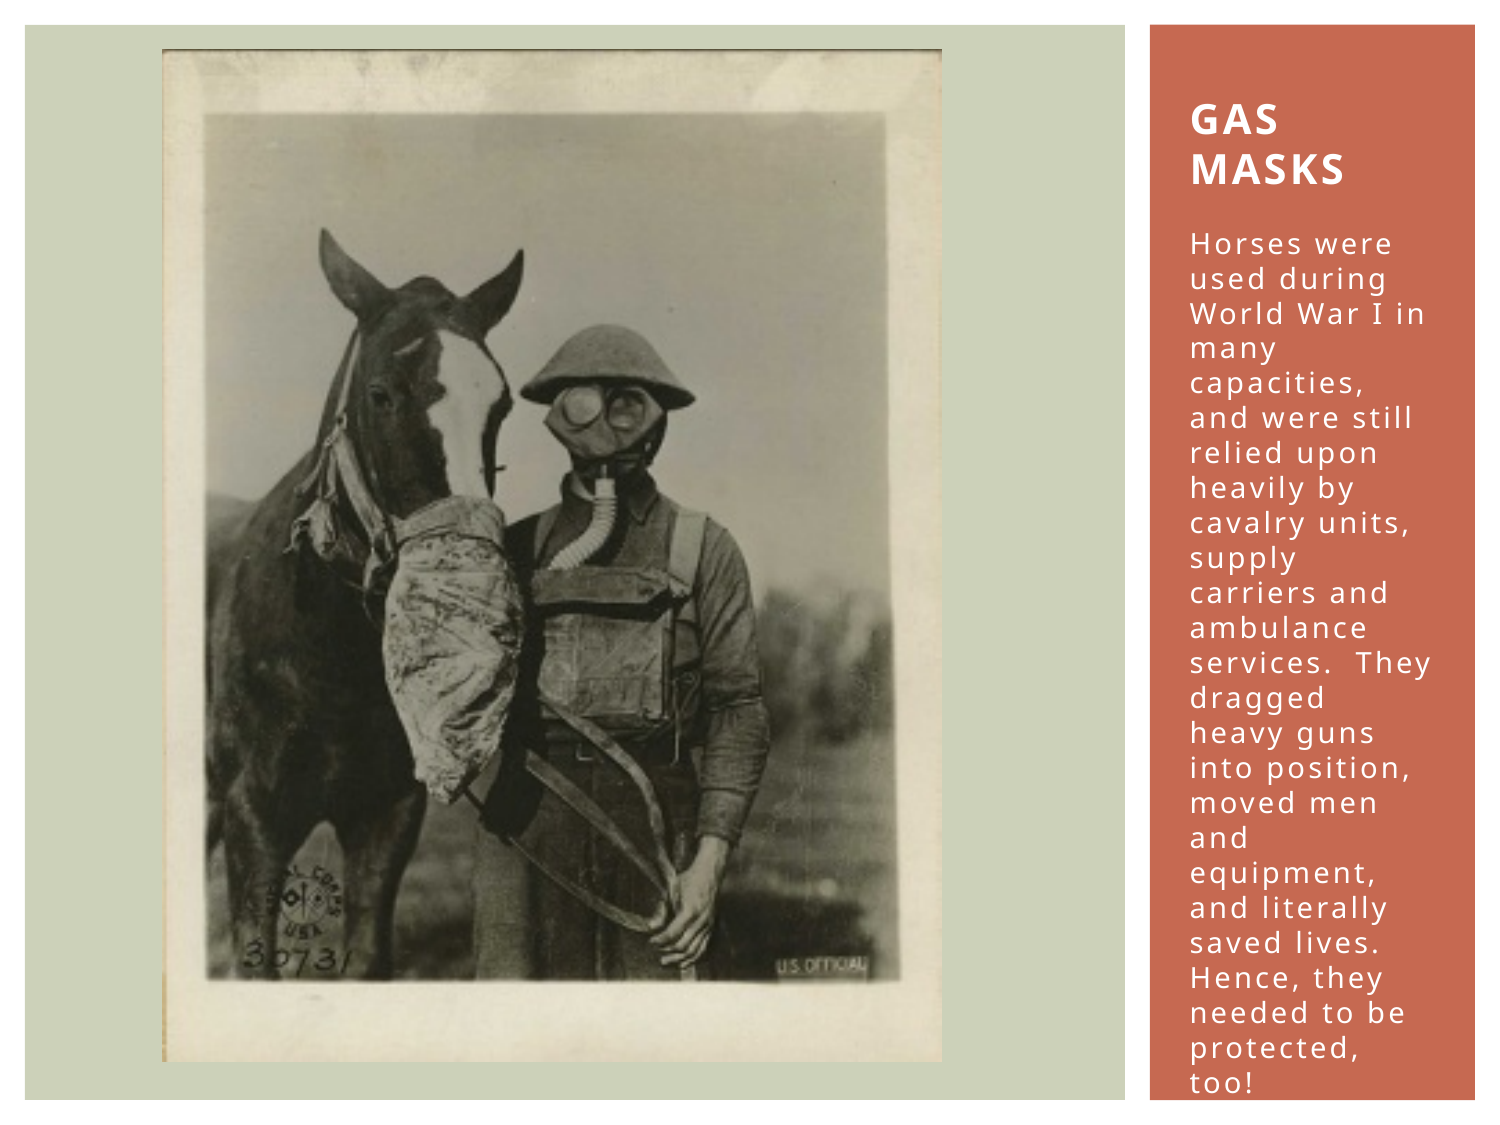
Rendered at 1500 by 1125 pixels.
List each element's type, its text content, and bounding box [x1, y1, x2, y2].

title Gas Masks [1174, 75, 1450, 200]
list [162, 49, 942, 1062]
list Horses were used during World War I in many capacities, and were still relied upon heavily by cavalry units, supply carriers and ambulance services. They dragged heavy guns into position, moved men and equipment, and literally saved lives. Hence, they needed to be protected, too! [1174, 224, 1449, 1050]
